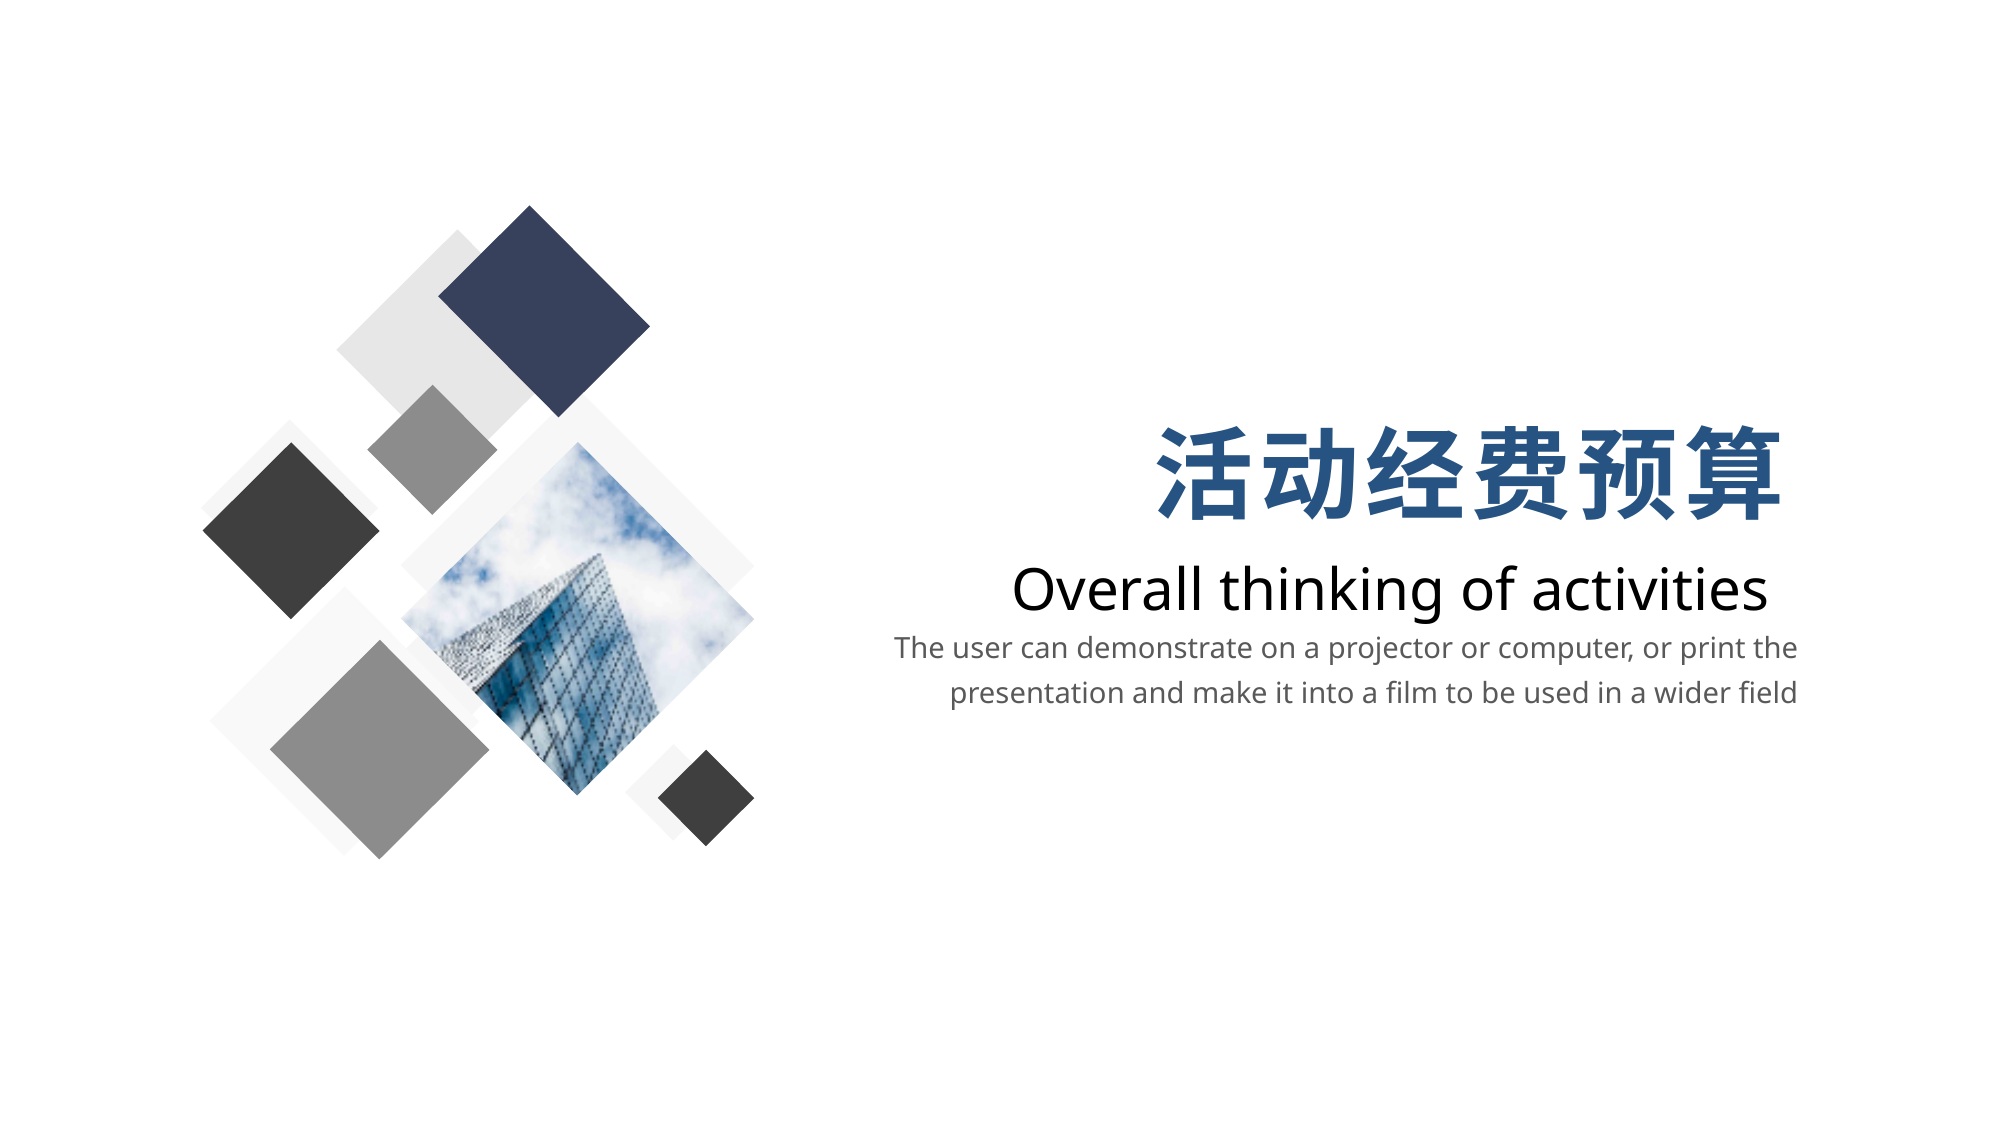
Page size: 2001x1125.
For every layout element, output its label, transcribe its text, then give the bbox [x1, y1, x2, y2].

text_box The user can demonstrate on a projector or computer, or print the presentation and make it into a film to be used in a wider field [787, 611, 1814, 717]
picture [567, 786, 587, 796]
text_box 活动经费预算 Overall thinking of activities [995, 367, 1800, 630]
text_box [180, 272, 787, 786]
